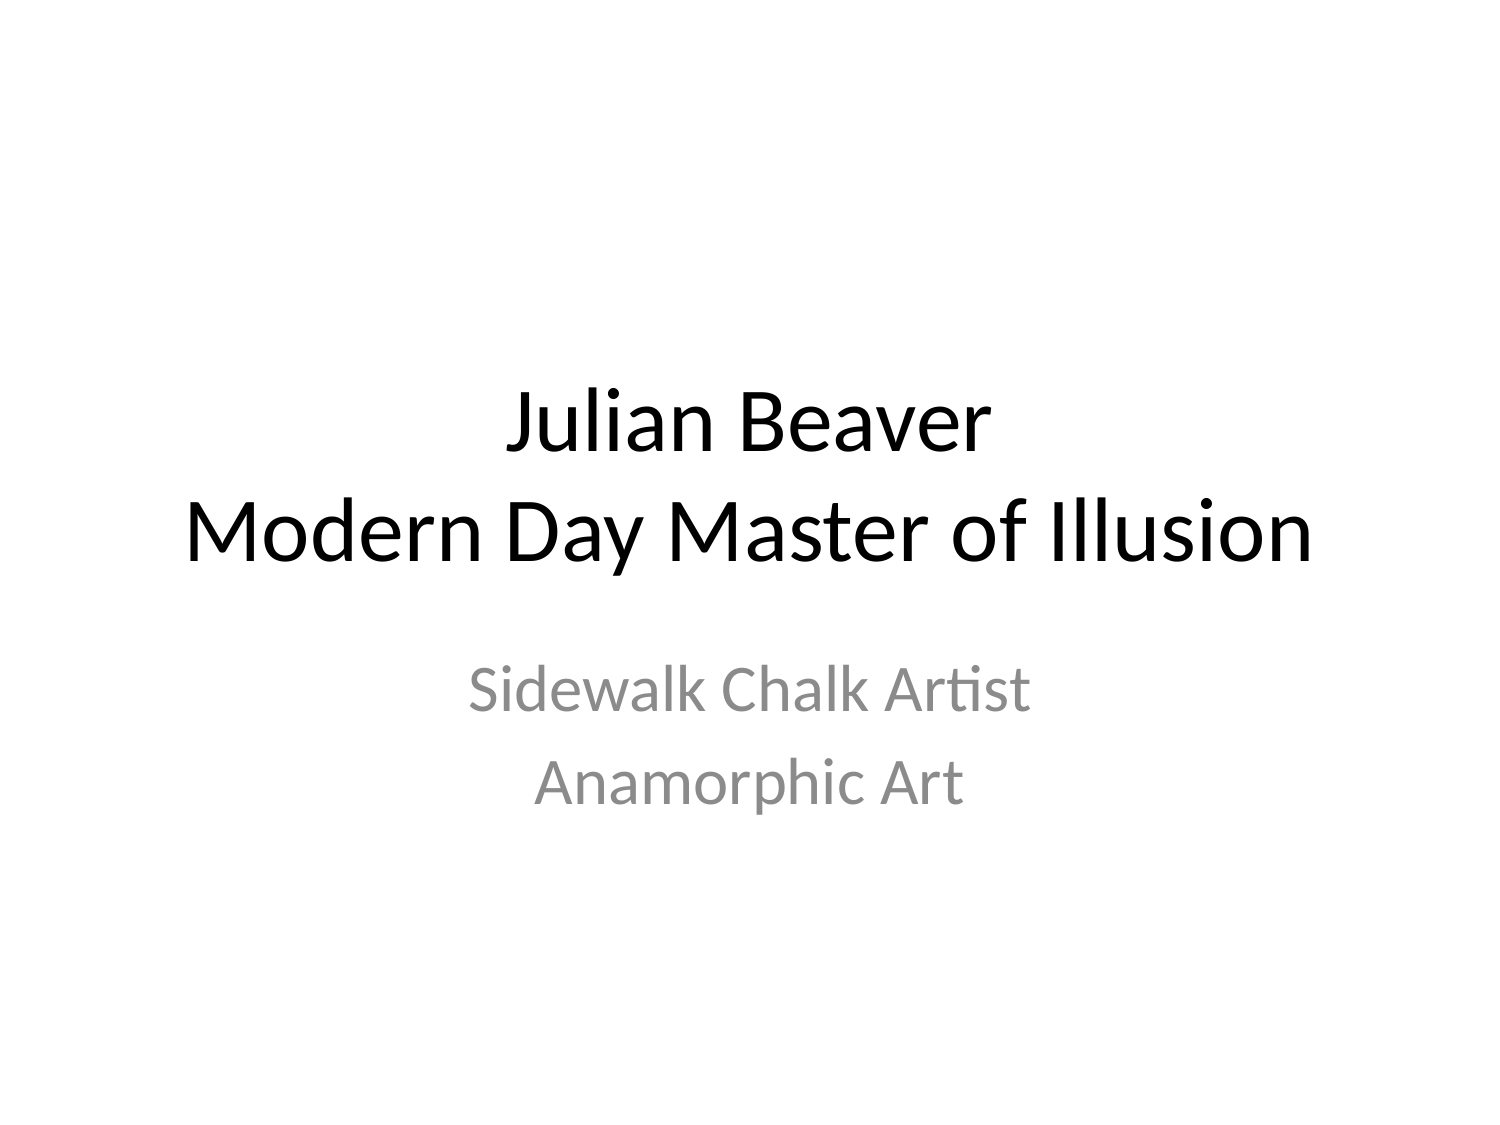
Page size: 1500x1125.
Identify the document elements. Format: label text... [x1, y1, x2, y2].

subtitle Sidewalk Chalk Artist Anamorphic Art [225, 637, 1275, 925]
title Julian Beaver Modern Day Master of Illusion [112, 349, 1388, 591]
